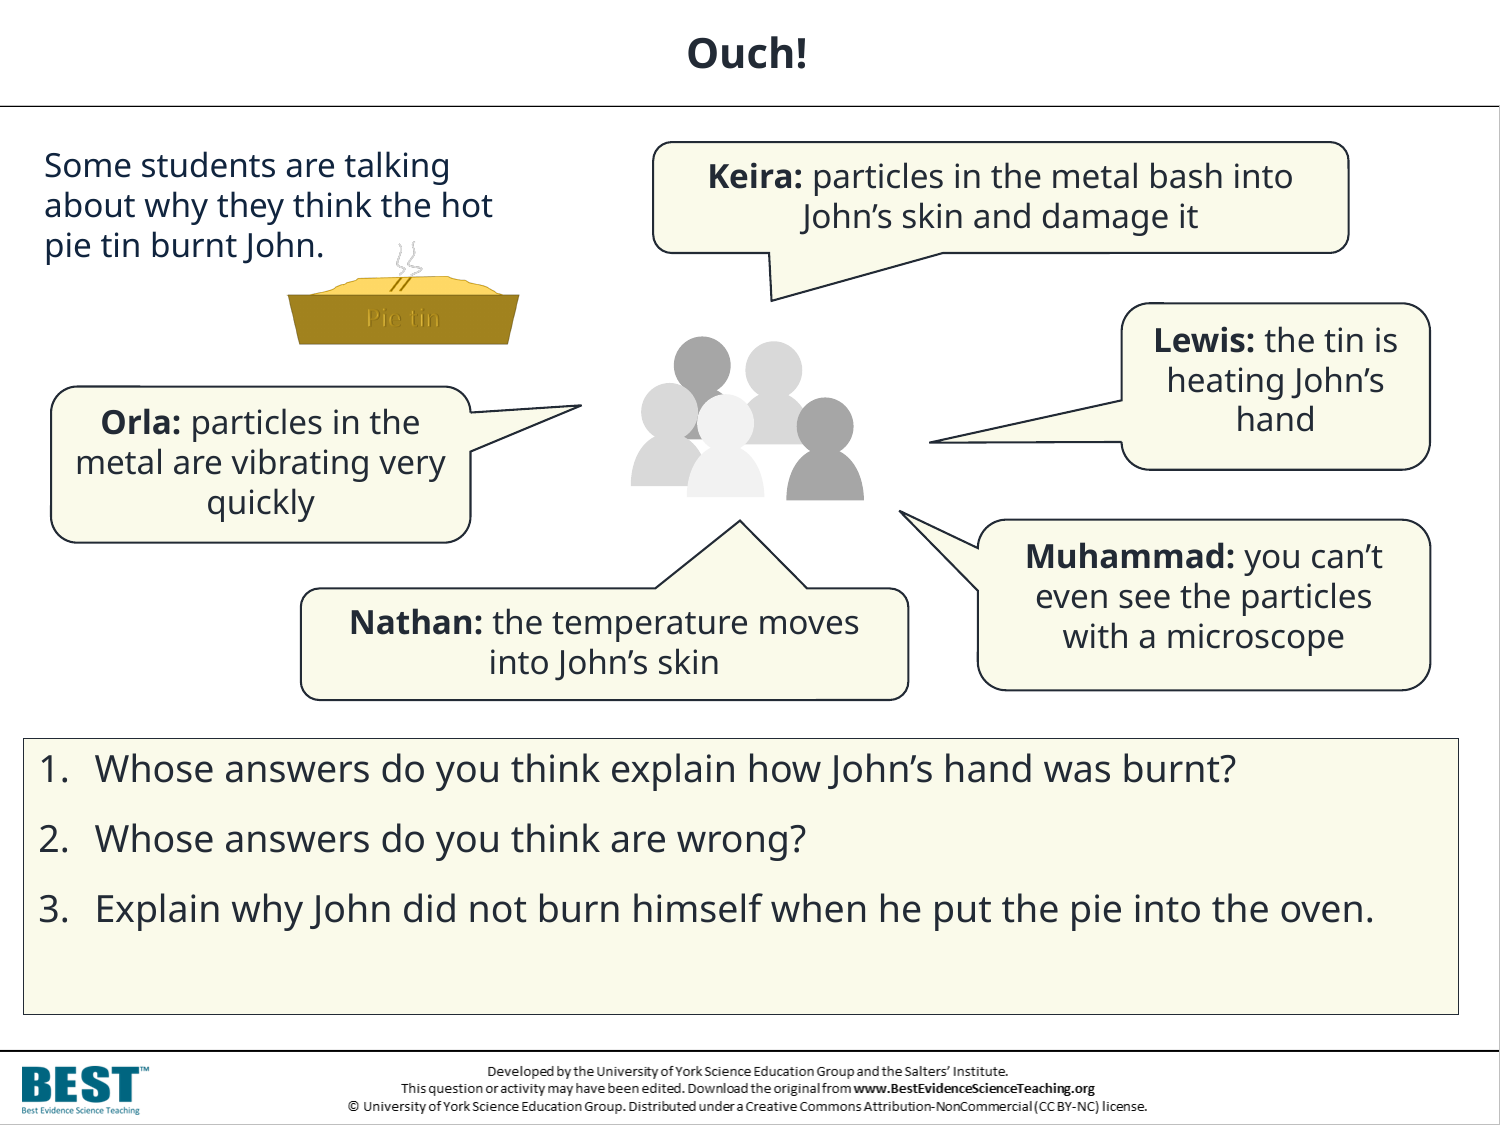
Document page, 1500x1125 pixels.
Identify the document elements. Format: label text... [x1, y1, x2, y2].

picture [0, 105, 1500, 1125]
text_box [630, 336, 864, 501]
text_box Ouch! [23, 4, 1471, 99]
